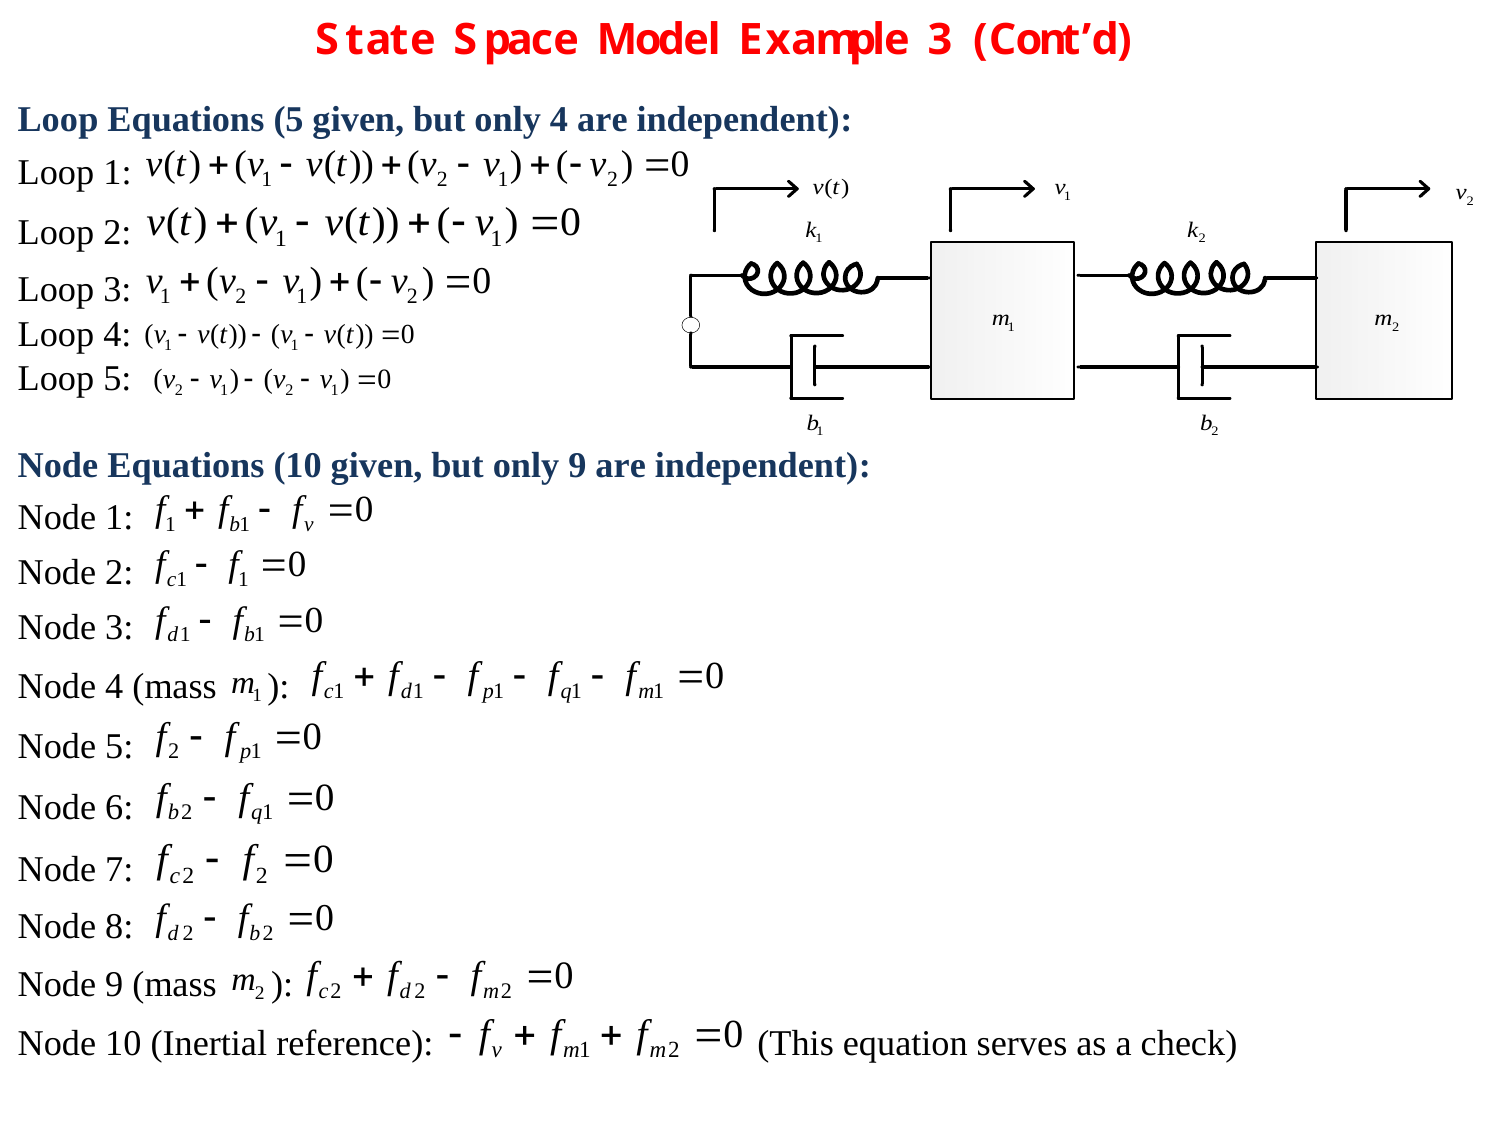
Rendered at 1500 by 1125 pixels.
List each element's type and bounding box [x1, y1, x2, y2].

text_box [17, 6, 1431, 1125]
text_box [678, 144, 1500, 445]
